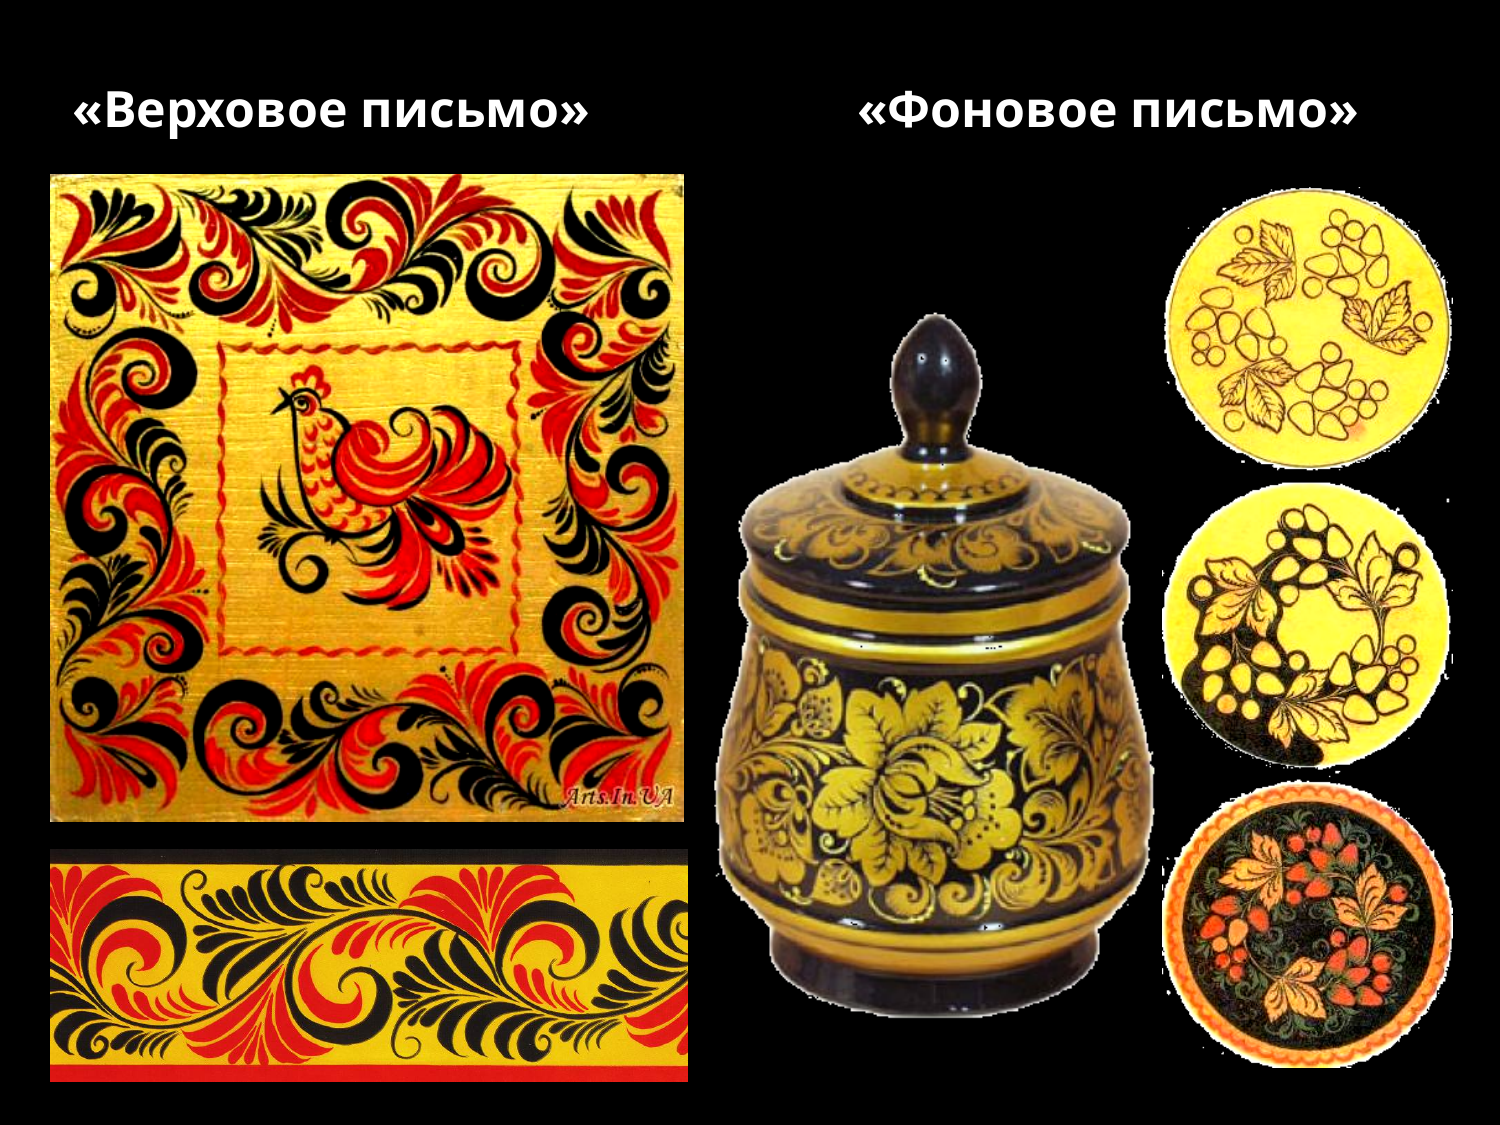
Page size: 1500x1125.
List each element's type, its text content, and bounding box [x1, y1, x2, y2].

text_box «Фоновое письмо» [842, 70, 1375, 145]
picture [49, 849, 688, 1082]
picture [49, 174, 684, 822]
text_box «Верховое письмо» [57, 70, 605, 145]
picture [699, 287, 1155, 1075]
picture [1162, 187, 1453, 1068]
